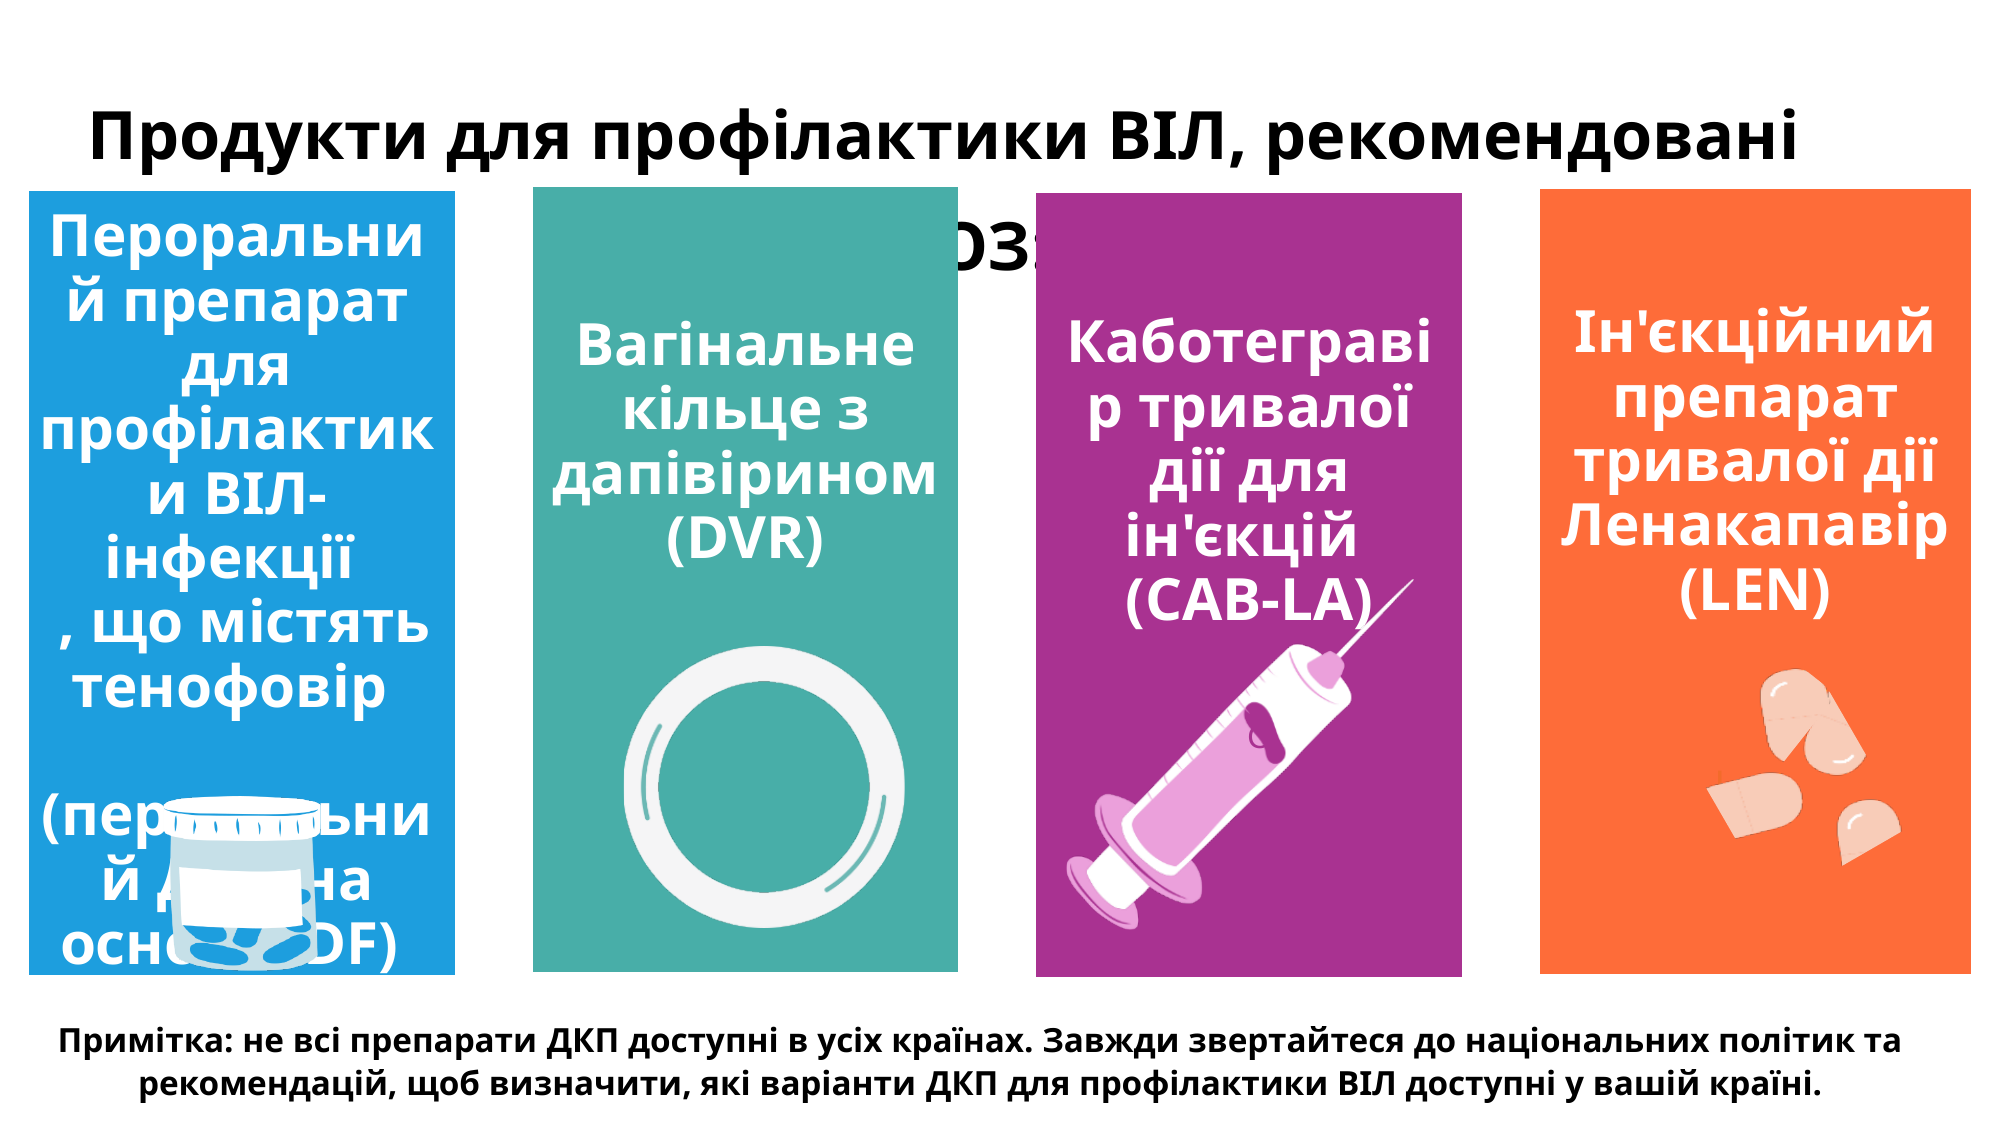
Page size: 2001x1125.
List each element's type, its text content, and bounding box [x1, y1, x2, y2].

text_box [1035, 192, 1463, 978]
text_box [1539, 189, 1972, 974]
text_box Продукти для профілактики ВІЛ, рекомендовані ВООЗ: [29, 61, 1859, 284]
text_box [532, 186, 959, 973]
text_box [28, 190, 456, 976]
text_box Примітка: не всі препарати ДКП доступні в усіх країнах. Завжди звертайтеся до національних політик та рекомендацій, щоб визначити, які варіанти ДКП для профілактики ВІЛ доступні у вашій країні. [29, 1015, 1933, 1102]
